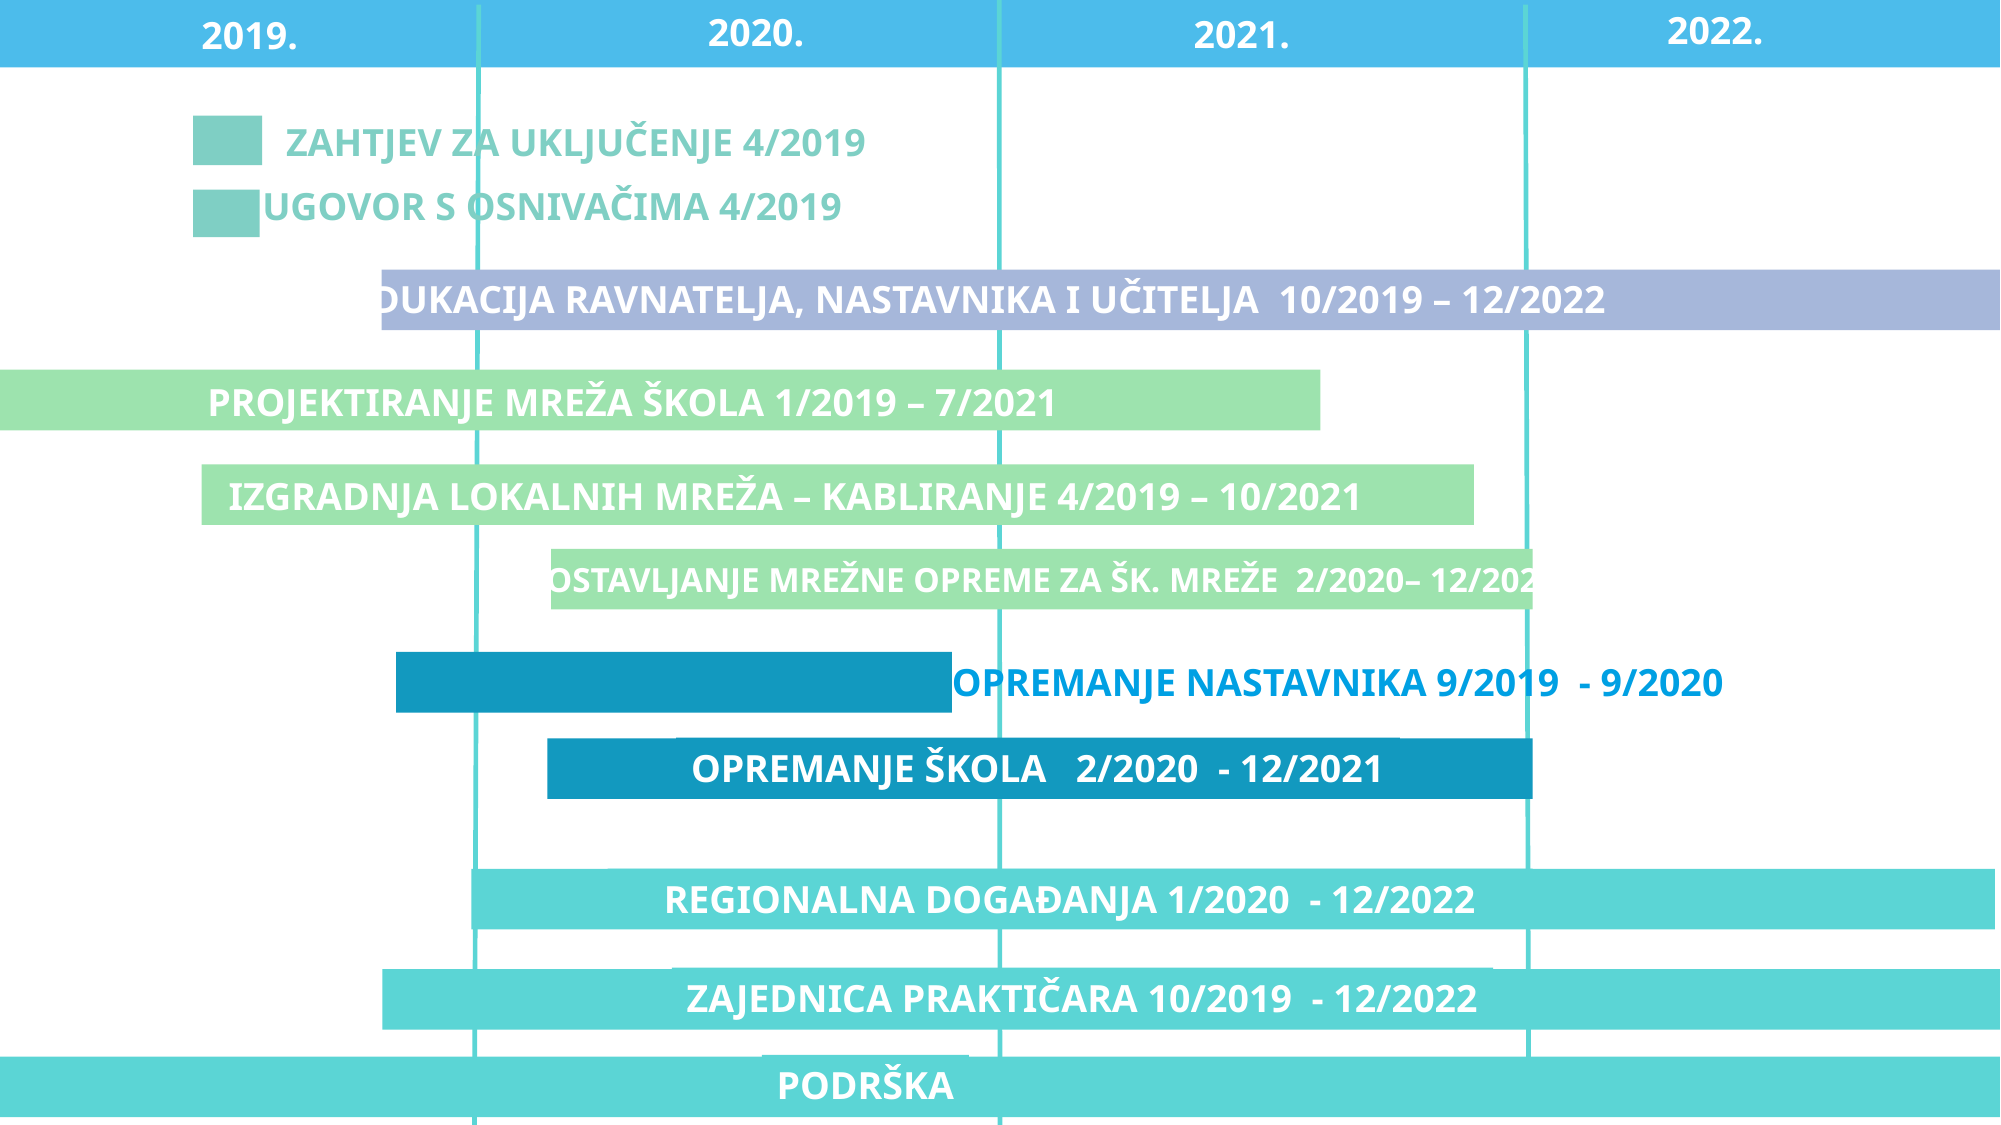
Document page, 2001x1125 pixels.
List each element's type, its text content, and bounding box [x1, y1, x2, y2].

text_box 2022. [1571, 0, 1860, 60]
text_box [0, 0, 996, 68]
text_box OPREMANJE NASTAVNIKA 9/2019 - 9/2020 [1000, 651, 1525, 712]
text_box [193, 115, 336, 177]
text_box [474, 527, 479, 868]
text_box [1525, 1030, 1529, 1054]
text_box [1525, 4, 1529, 269]
text_box [395, 651, 474, 714]
text_box ZAHTJEV ZA UKLJUČENJE 4/2019 [479, 111, 882, 172]
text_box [474, 930, 479, 967]
text_box UGOVOR S OSNIVAČIMA 4/2019 [247, 175, 474, 236]
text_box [1525, 331, 1529, 548]
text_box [377, 269, 2000, 331]
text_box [471, 868, 1995, 930]
text_box OPREMANJE NASTAVNIKA 9/2019 - 9/2020 [1529, 651, 1739, 712]
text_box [382, 967, 2000, 1030]
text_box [0, 369, 1321, 433]
text_box OPREMANJE NASTAVNIKA 9/2019 - 9/2020 [937, 651, 999, 712]
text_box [547, 737, 1533, 799]
text_box 2019. [106, 4, 394, 65]
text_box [1525, 610, 1529, 737]
text_box [192, 189, 261, 238]
text_box UGOVOR S OSNIVAČIMA 4/2019 [479, 175, 867, 236]
text_box ZAHTJEV ZA UKLJUČENJE 4/2019 [261, 111, 474, 172]
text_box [1525, 930, 1529, 967]
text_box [474, 433, 479, 464]
text_box 2020. [612, 1, 901, 62]
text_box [1525, 799, 1529, 868]
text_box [0, 1054, 2000, 1118]
text_box [1002, 0, 2000, 68]
text_box 2021. [1098, 3, 1386, 64]
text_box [201, 464, 1474, 527]
text_box [479, 651, 953, 714]
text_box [474, 1030, 479, 1054]
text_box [484, 548, 1600, 610]
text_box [474, 331, 479, 369]
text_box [474, 4, 479, 269]
